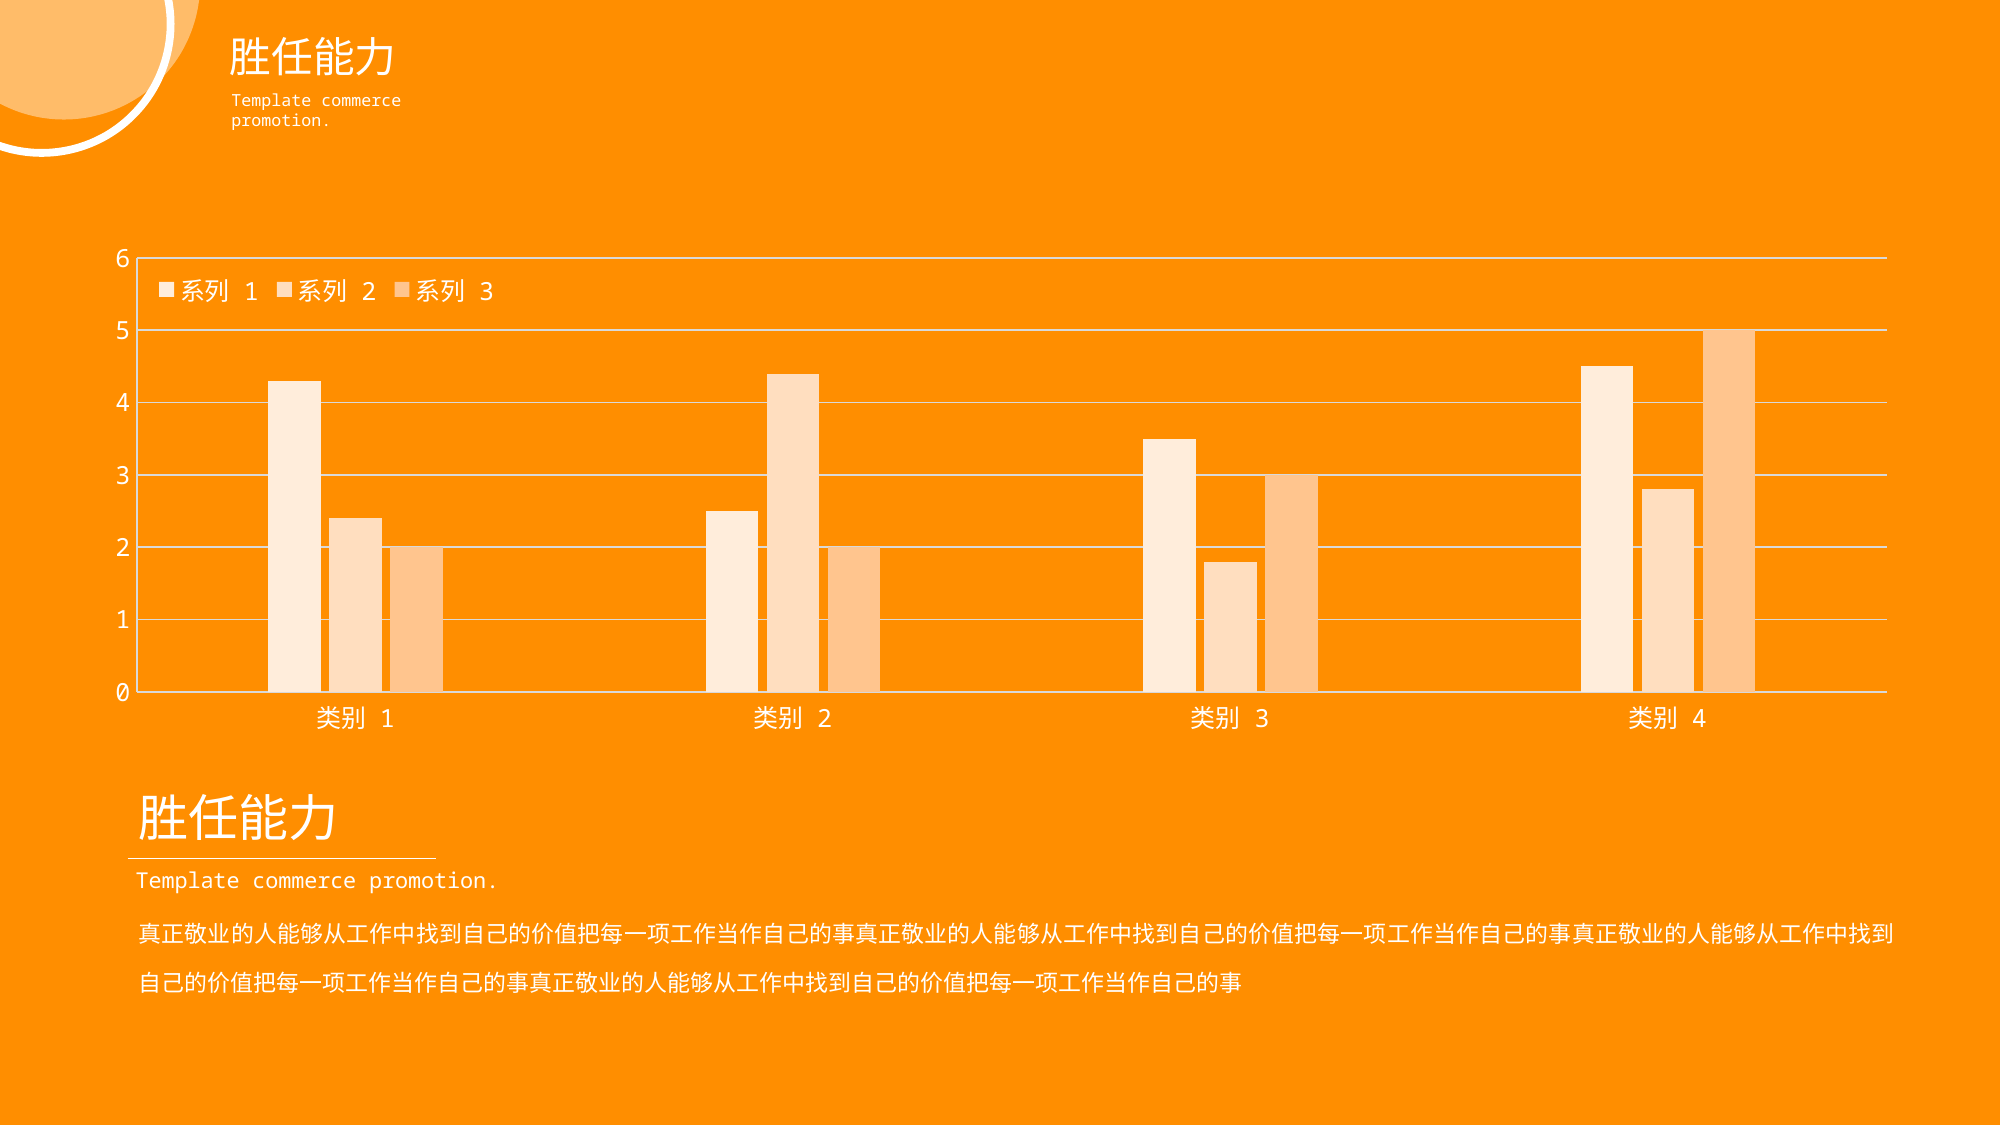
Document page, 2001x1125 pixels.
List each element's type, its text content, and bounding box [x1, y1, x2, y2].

text_box 真正敬业的人能够从工作中找到自己的价值把每一项工作当作自己的事真正敬业的人能够从工作中找到自己的价值把每一项工作当作自己的事真正敬业的人能够从工作中找到自己的价值把每一项工作当作自己的事真正敬业的人能够从工作中找到自己的价值把每一项工作当作自己的事 [127, 891, 1907, 1002]
text_box Template commerce promotion. [135, 866, 1905, 893]
chart [78, 229, 1924, 808]
text_box 胜任能力 [127, 808, 1905, 852]
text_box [0, 0, 503, 153]
